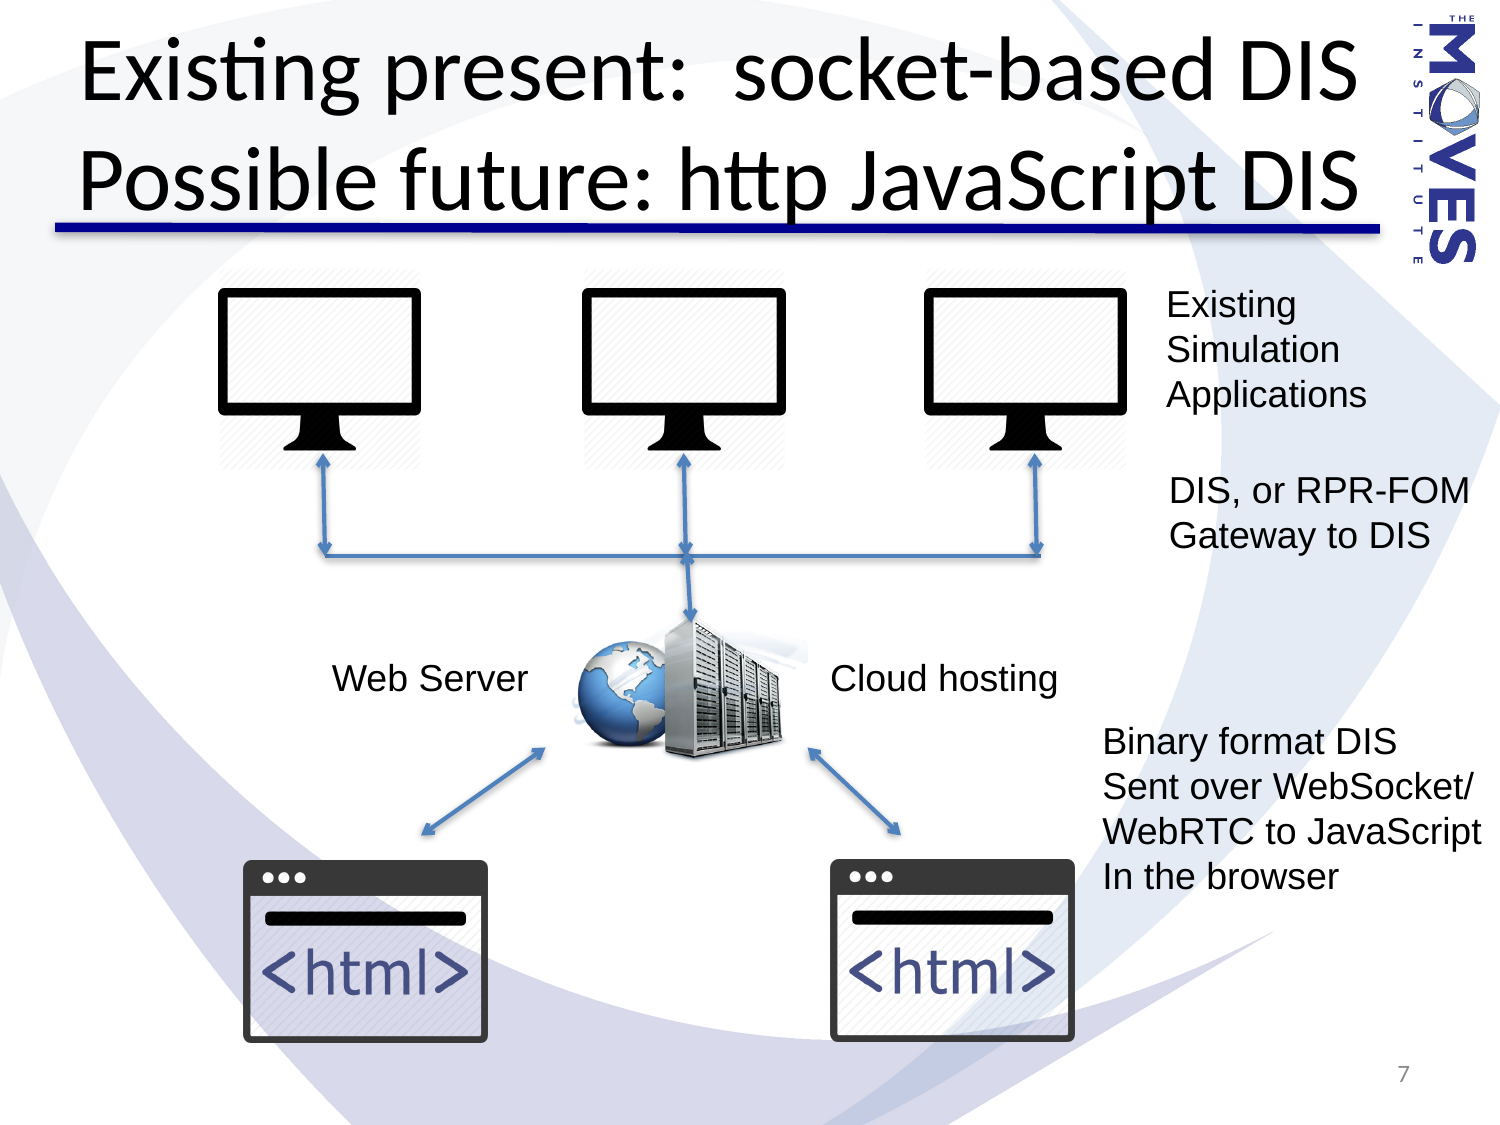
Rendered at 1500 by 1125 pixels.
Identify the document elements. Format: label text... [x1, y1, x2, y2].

slide_number 7 [1074, 1042, 1425, 1103]
title Existing present: socket-based DIS Possible future: http JavaScript DIS [45, 4, 1396, 233]
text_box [686, 550, 692, 624]
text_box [807, 747, 902, 836]
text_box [322, 452, 326, 557]
text_box Web Server [317, 646, 544, 706]
picture [0, 0, 1500, 1125]
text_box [420, 747, 546, 836]
text_box Existing Simulation Applications [1151, 272, 1406, 423]
text_box Cloud hosting [815, 647, 1074, 707]
text_box Binary format DIS Sent over WebSocket/ WebRTC to JavaScript In the browser [1087, 709, 1497, 905]
text_box DIS, or RPR-FOM Gateway to DIS [1153, 459, 1486, 564]
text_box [683, 452, 687, 551]
